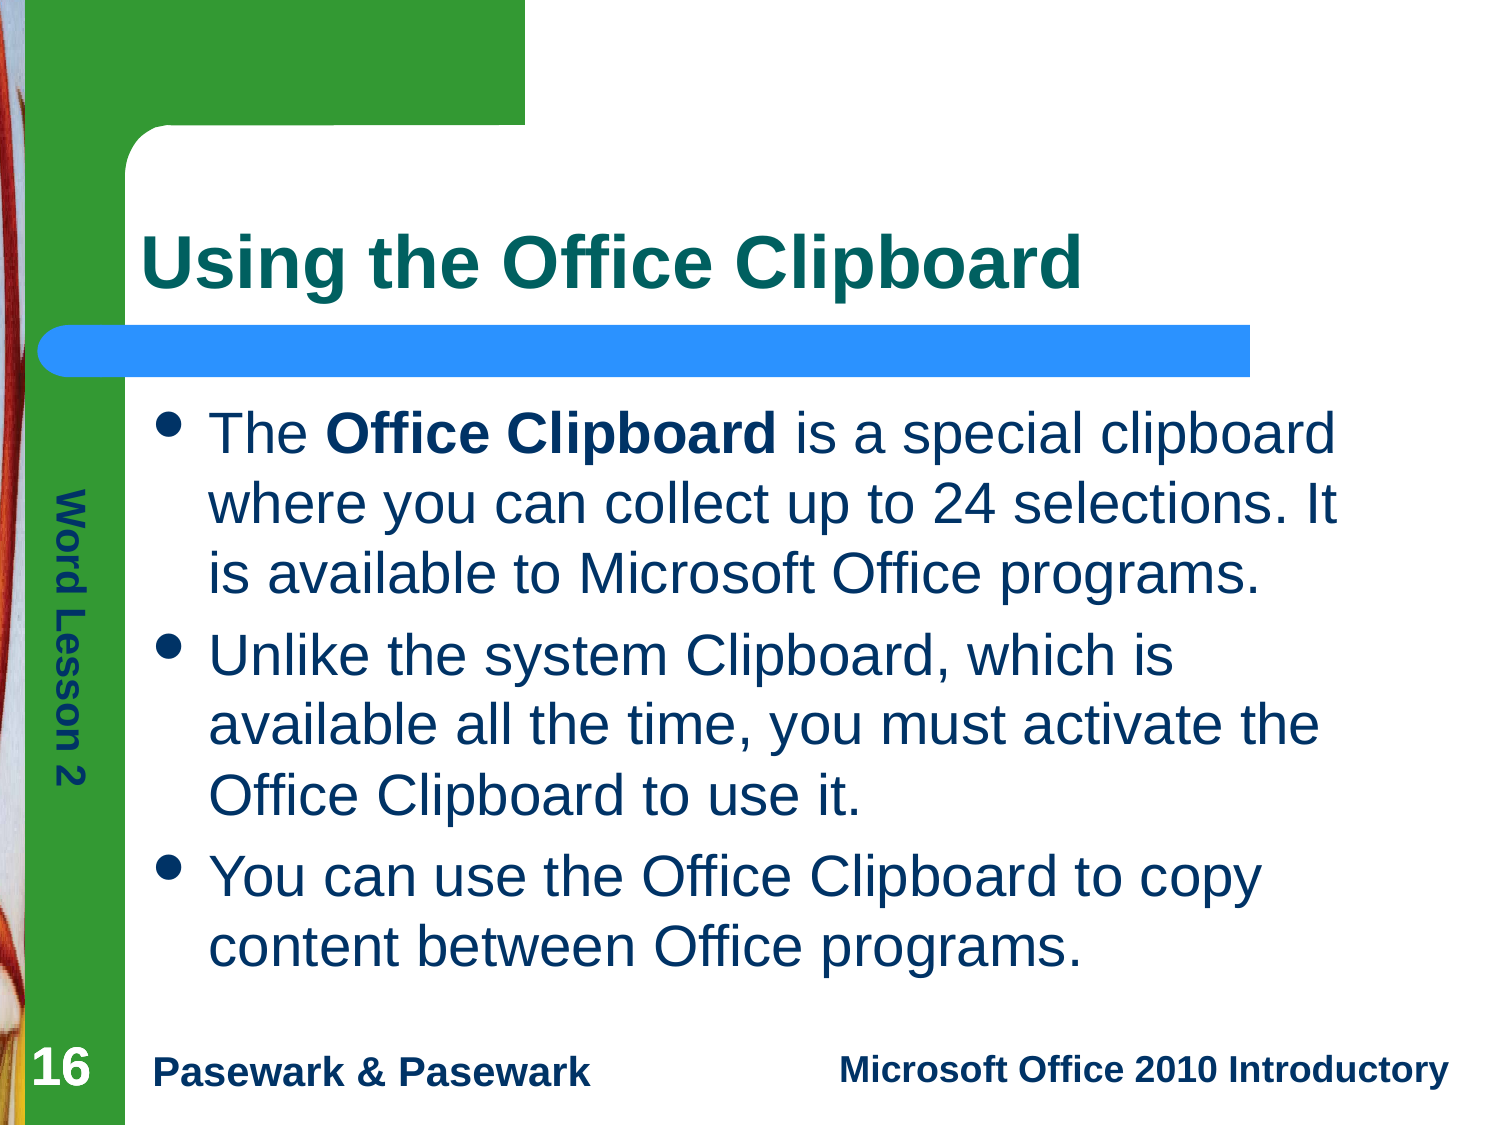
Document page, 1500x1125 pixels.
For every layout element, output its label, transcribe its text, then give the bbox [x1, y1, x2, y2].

picture [0, 0, 25, 1125]
title Using the Office Clipboard [124, 124, 1426, 313]
list The Office Clipboard is a special clipboard where you can collect up to 24 selections. It is available to Microsoft Office programs. Unlike the system Clipboard, which is available all the time, you must activate the Office Clipboard to use it. You can use the Office Clipboard to copy content between Office programs. [137, 387, 1400, 1038]
text_box 16 [13, 1023, 111, 1105]
